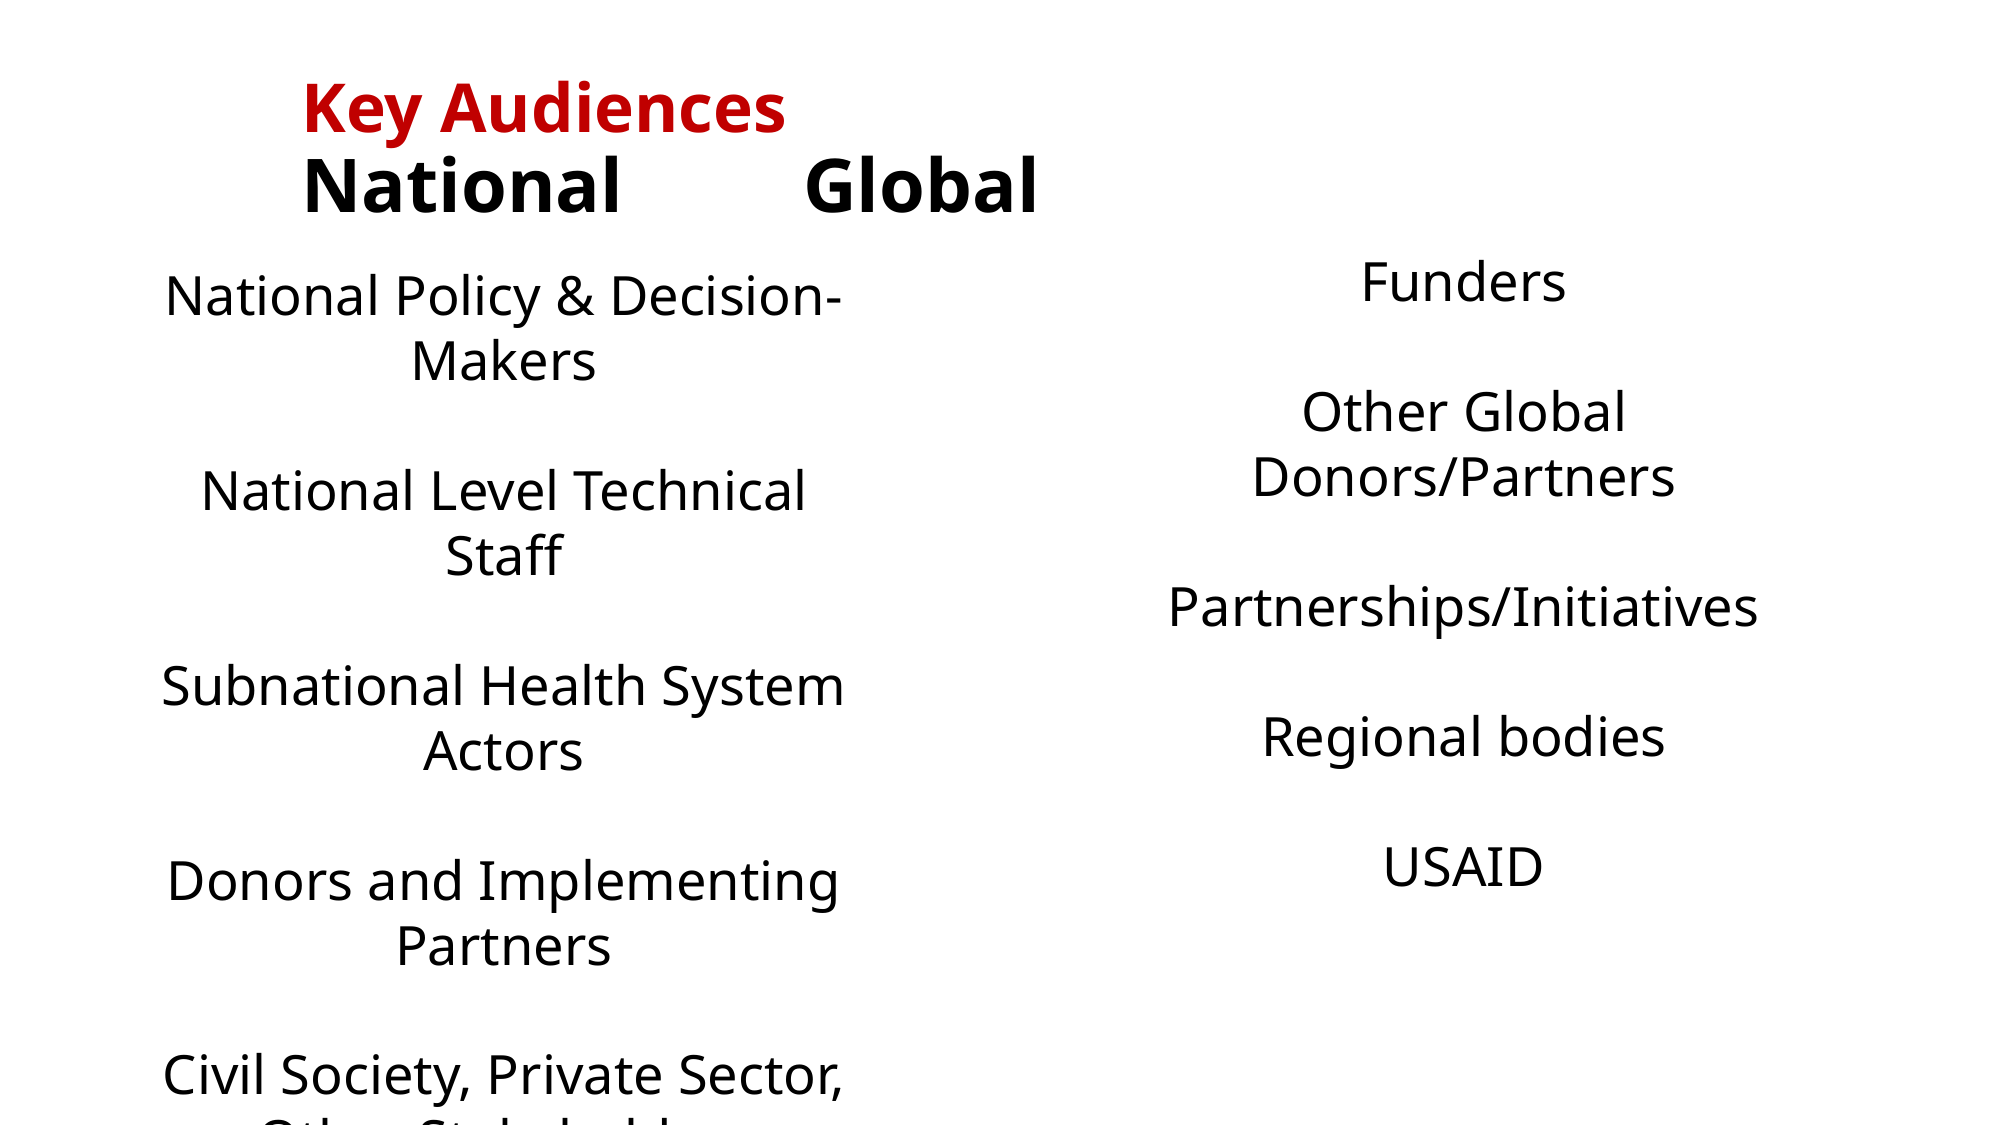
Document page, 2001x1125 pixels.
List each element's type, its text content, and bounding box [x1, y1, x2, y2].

text_box Funders Other Global Donors/Partners Partnerships/Initiatives Regional bodies USAID [1079, 239, 1850, 905]
text_box National Policy & Decision-Makers National Level Technical Staff Subnational Health System Actors Donors and Implementing Partners Civil Society, Private Sector, Other Stakeholders [135, 253, 873, 1125]
title Key Audiences National Global [51, 60, 1949, 236]
